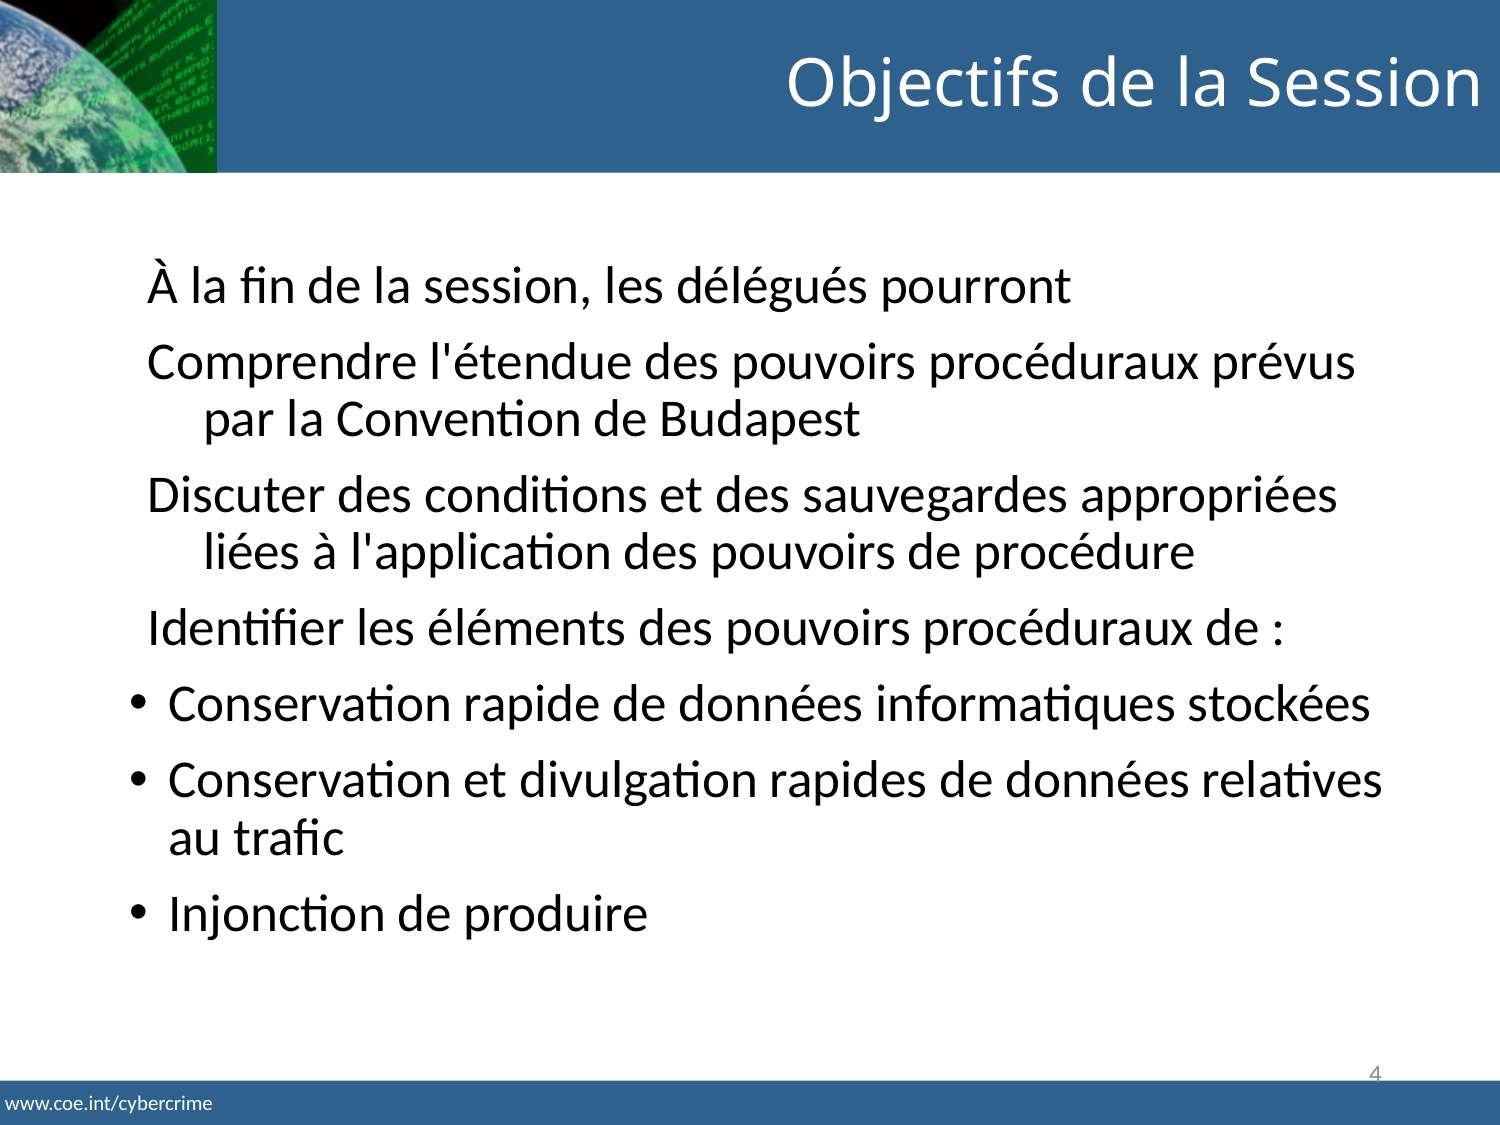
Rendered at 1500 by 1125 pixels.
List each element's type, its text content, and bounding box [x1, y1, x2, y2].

text_box Objectifs de la Session [421, 0, 1500, 172]
picture [0, 0, 217, 173]
text_box 4 [1059, 1042, 1397, 1103]
text_box À la fin de la session, les délégués pourront Comprendre l'étendue des pouvoirs procéduraux prévus par la Convention de Budapest Discuter des conditions et des sauvegardes appropriées liées à l'application des pouvoirs de procédure Identifier les éléments des pouvoirs procéduraux de : Conservation rapide de données informatiques stockées Conservation et divulgation rapides de données relatives au trafic Injonction de produire [114, 249, 1409, 964]
